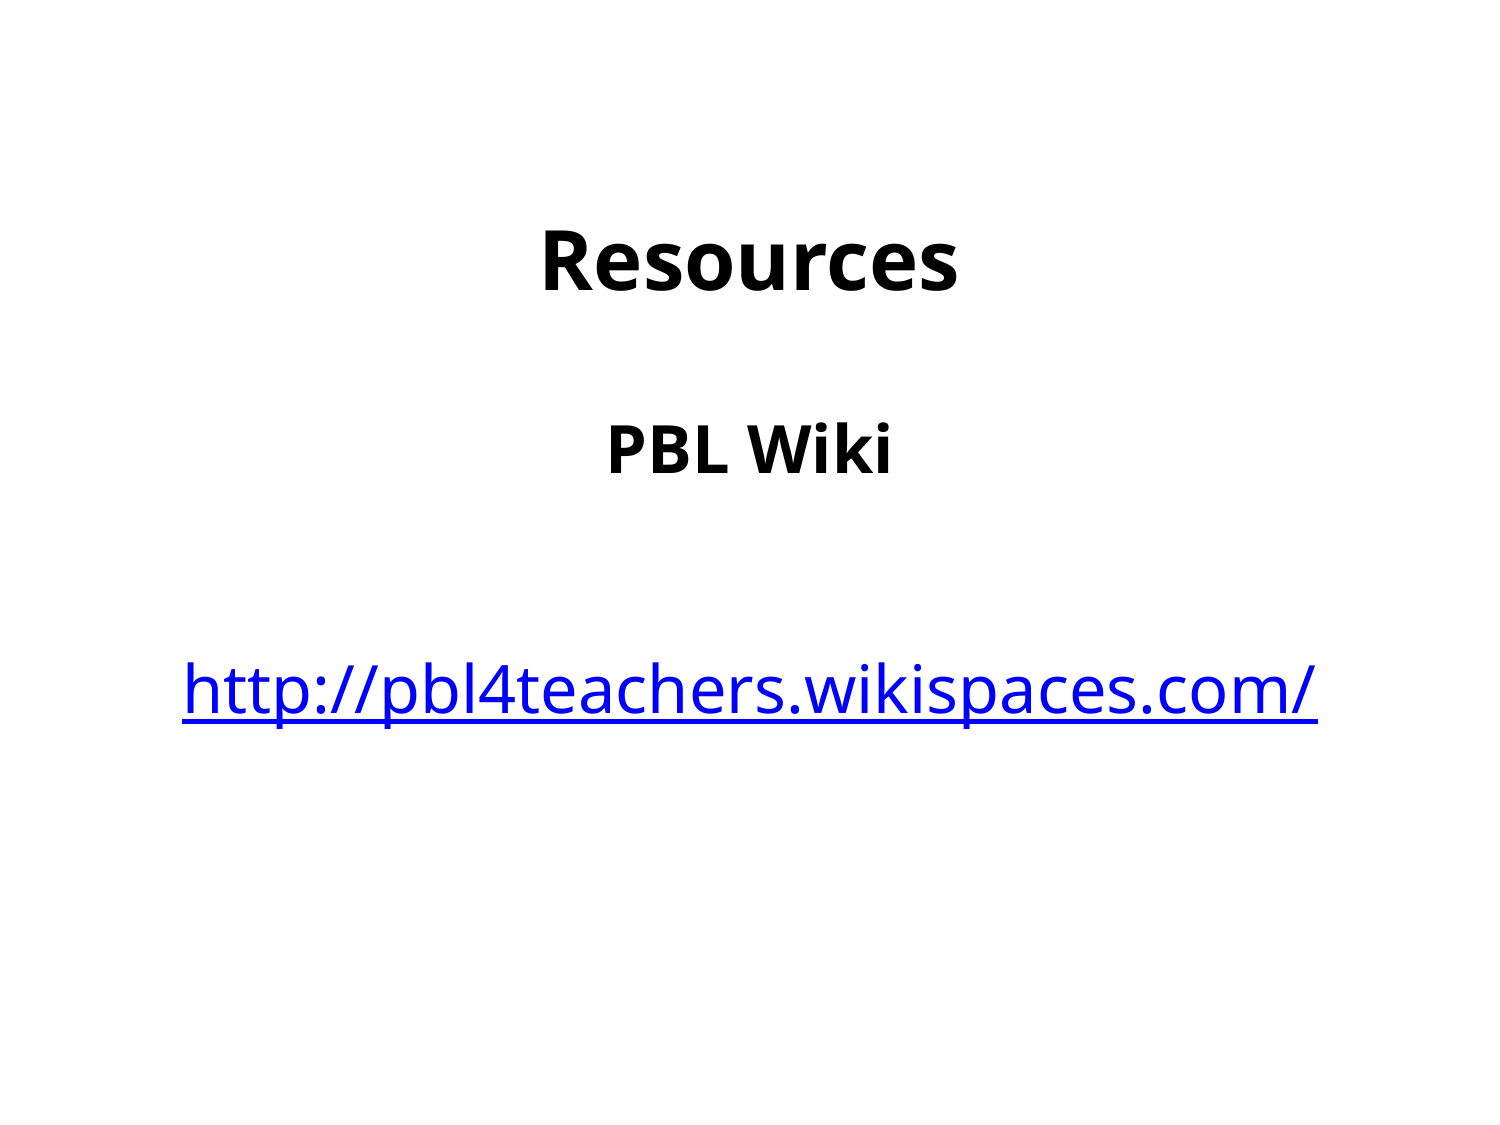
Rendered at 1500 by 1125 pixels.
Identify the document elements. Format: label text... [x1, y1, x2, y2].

text_box Resources PBL Wiki http://pbl4teachers.wikispaces.com/ [0, 200, 1500, 986]
